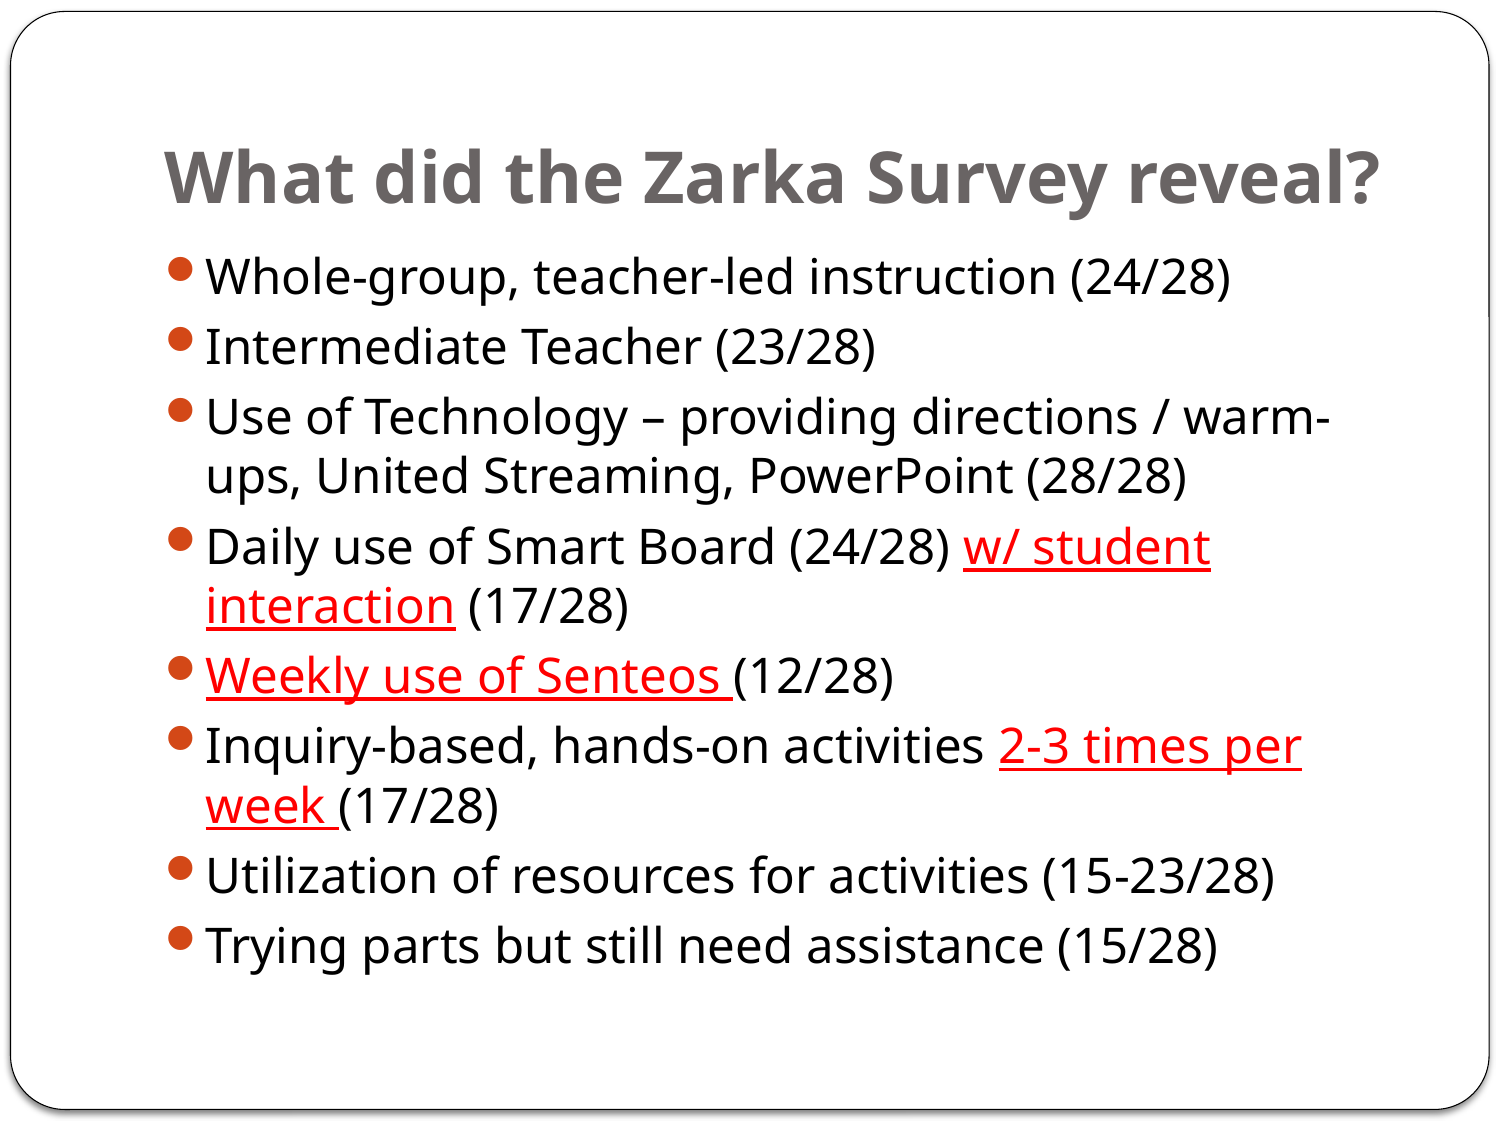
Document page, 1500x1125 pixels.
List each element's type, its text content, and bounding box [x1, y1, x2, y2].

list Whole-group, teacher-led instruction (24/28) Intermediate Teacher (23/28) Use of Technology – providing directions / warm-ups, United Streaming, PowerPoint (28/28) Daily use of Smart Board (24/28) w/ student interaction (17/28) Weekly use of Senteos (12/28) Inquiry-based, hands-on activities 2-3 times per week (17/28) Utilization of resources for activities (15-23/28) Trying parts but still need assistance (15/28) [150, 237, 1425, 988]
title What did the Zarka Survey reveal? [150, 45, 1425, 233]
